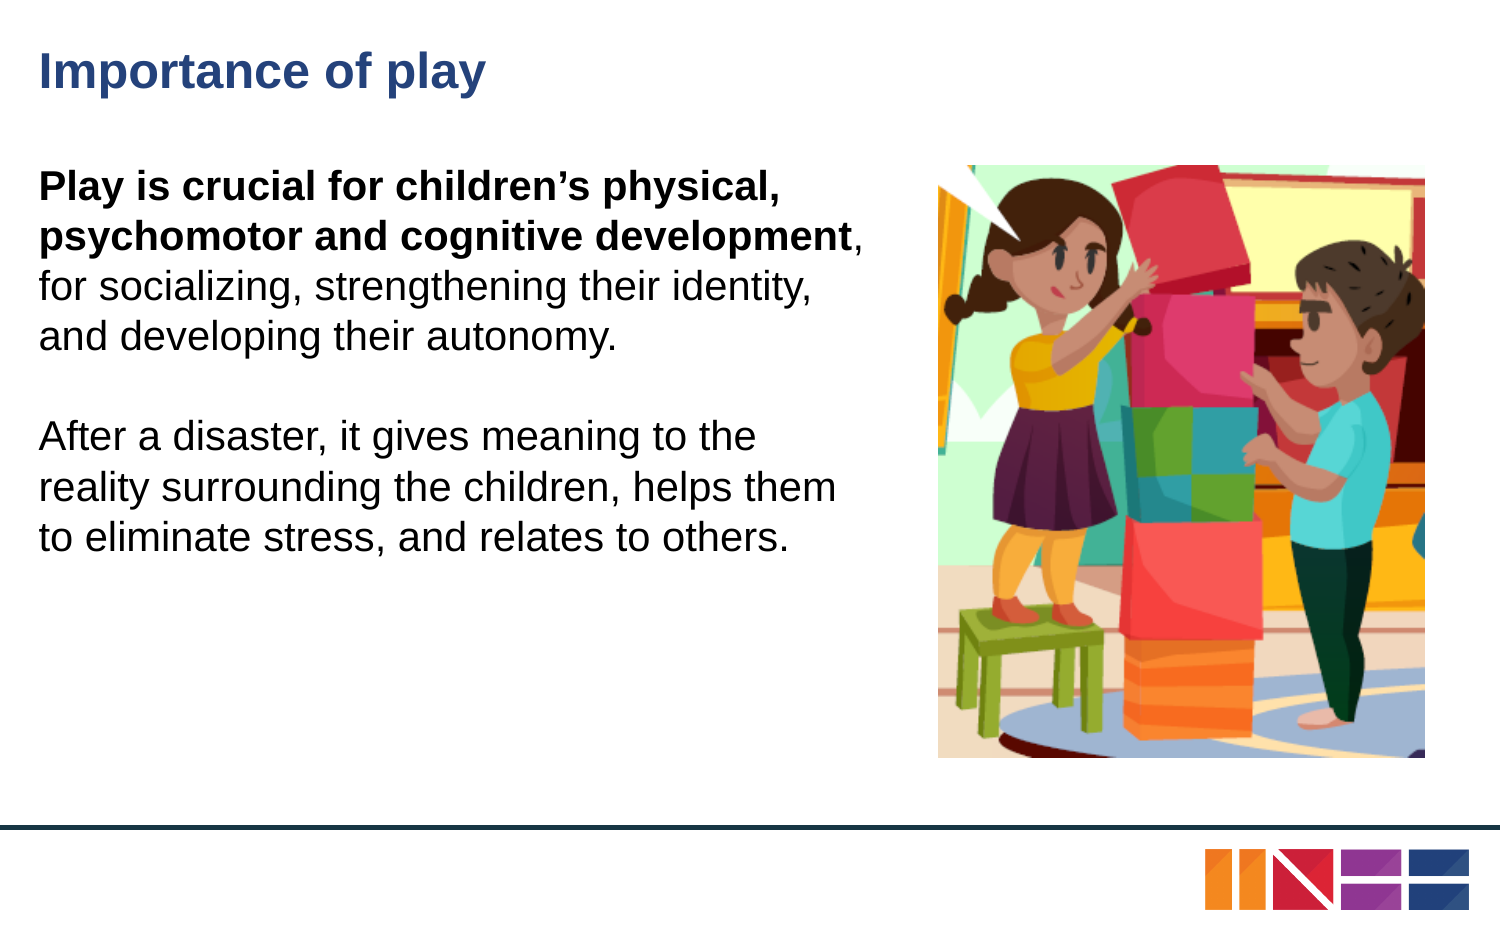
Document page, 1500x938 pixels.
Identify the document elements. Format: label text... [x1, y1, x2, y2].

list Play is crucial for children’s physical, psychomotor and cognitive development, for socializing, strengthening their identity, and developing their autonomy. After a disaster, it gives meaning to the reality surrounding the children, helps them to eliminate stress, and relates to others. [23, 143, 887, 779]
picture [1205, 849, 1469, 910]
title Importance of play [23, 23, 1468, 121]
picture [938, 164, 1425, 758]
